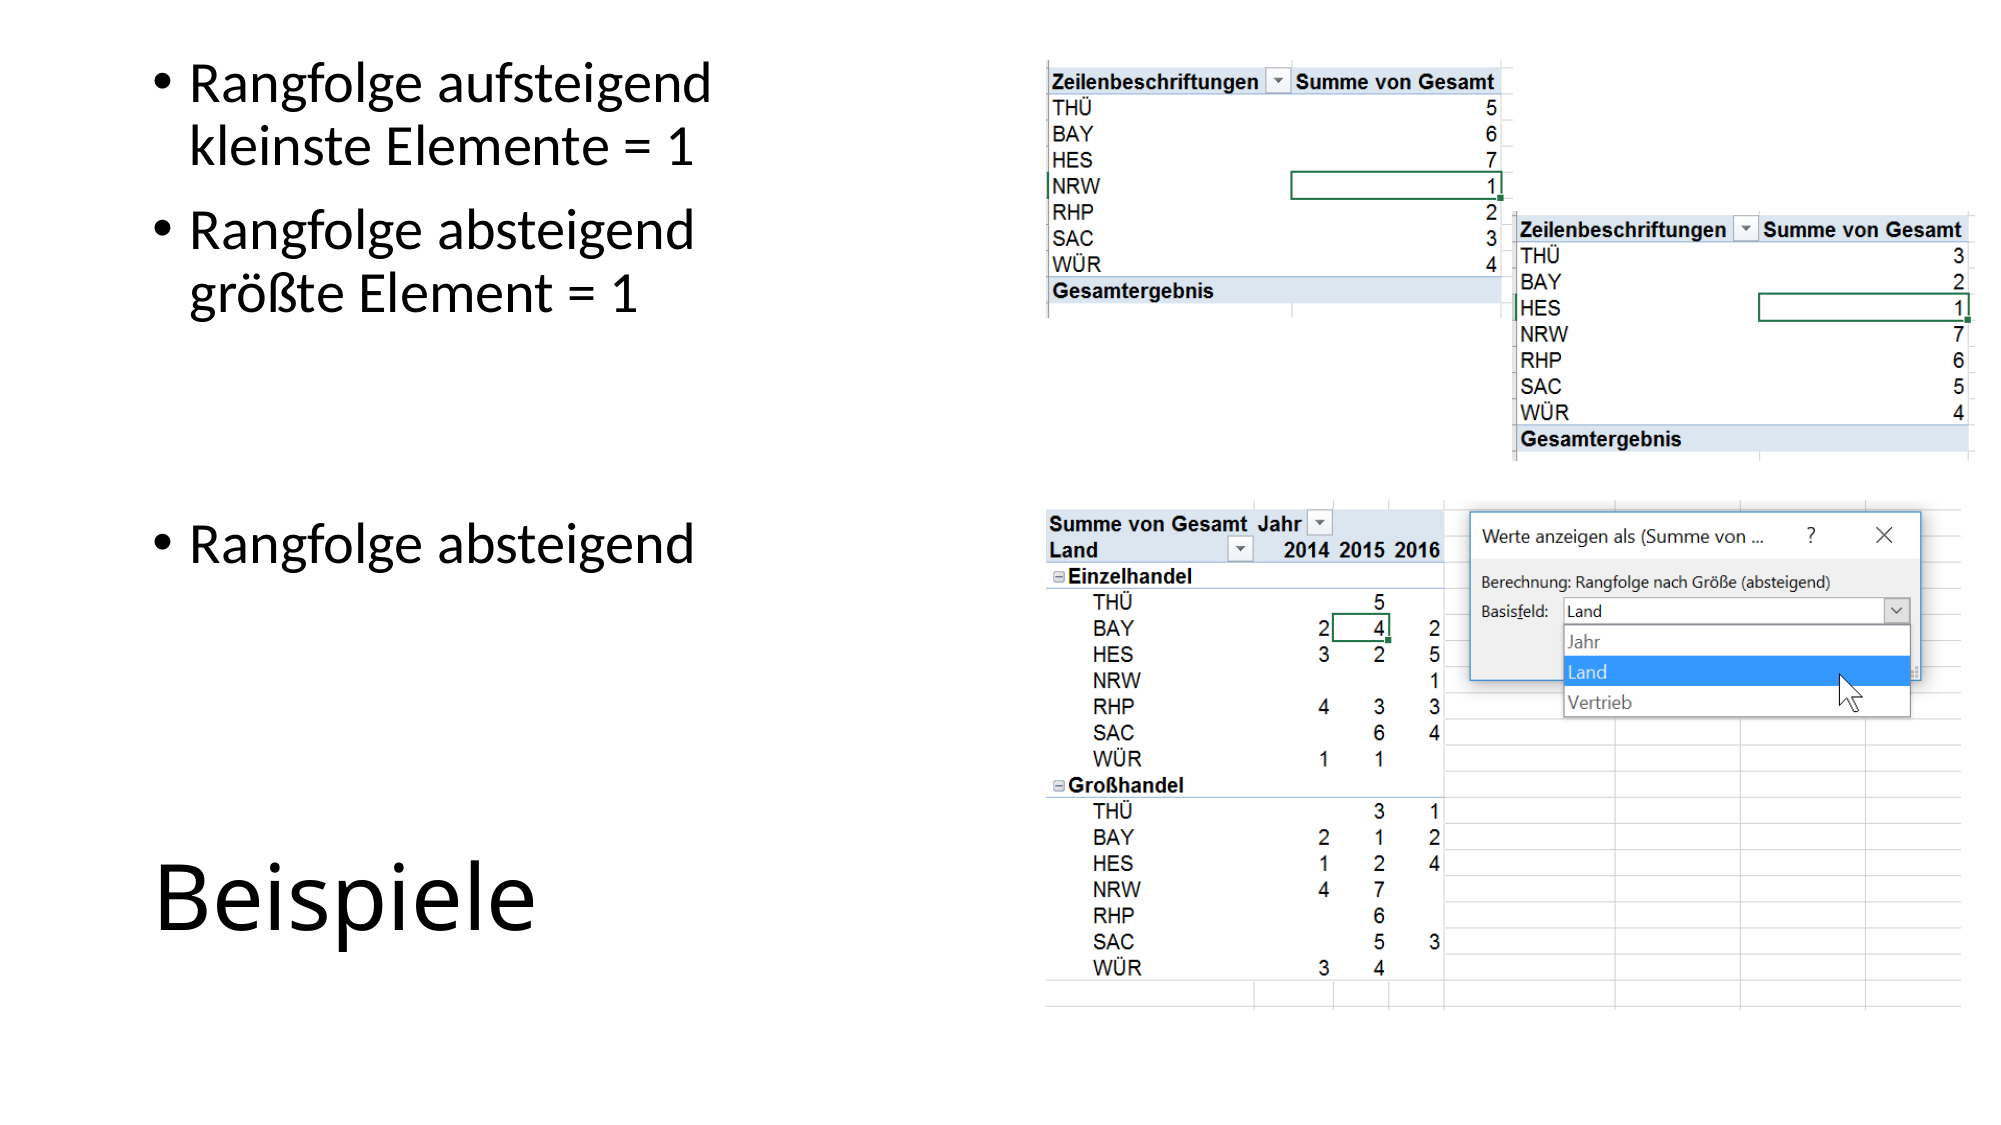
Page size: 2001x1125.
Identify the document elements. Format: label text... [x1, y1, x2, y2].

picture [1046, 500, 1961, 1010]
title Beispiele [137, 791, 1046, 1010]
list Rangfolge aufsteigend kleinste Elemente = 1 Rangfolge absteigend größte Element = 1 Rangfolge absteigend [137, 44, 988, 759]
picture [1046, 60, 1975, 461]
